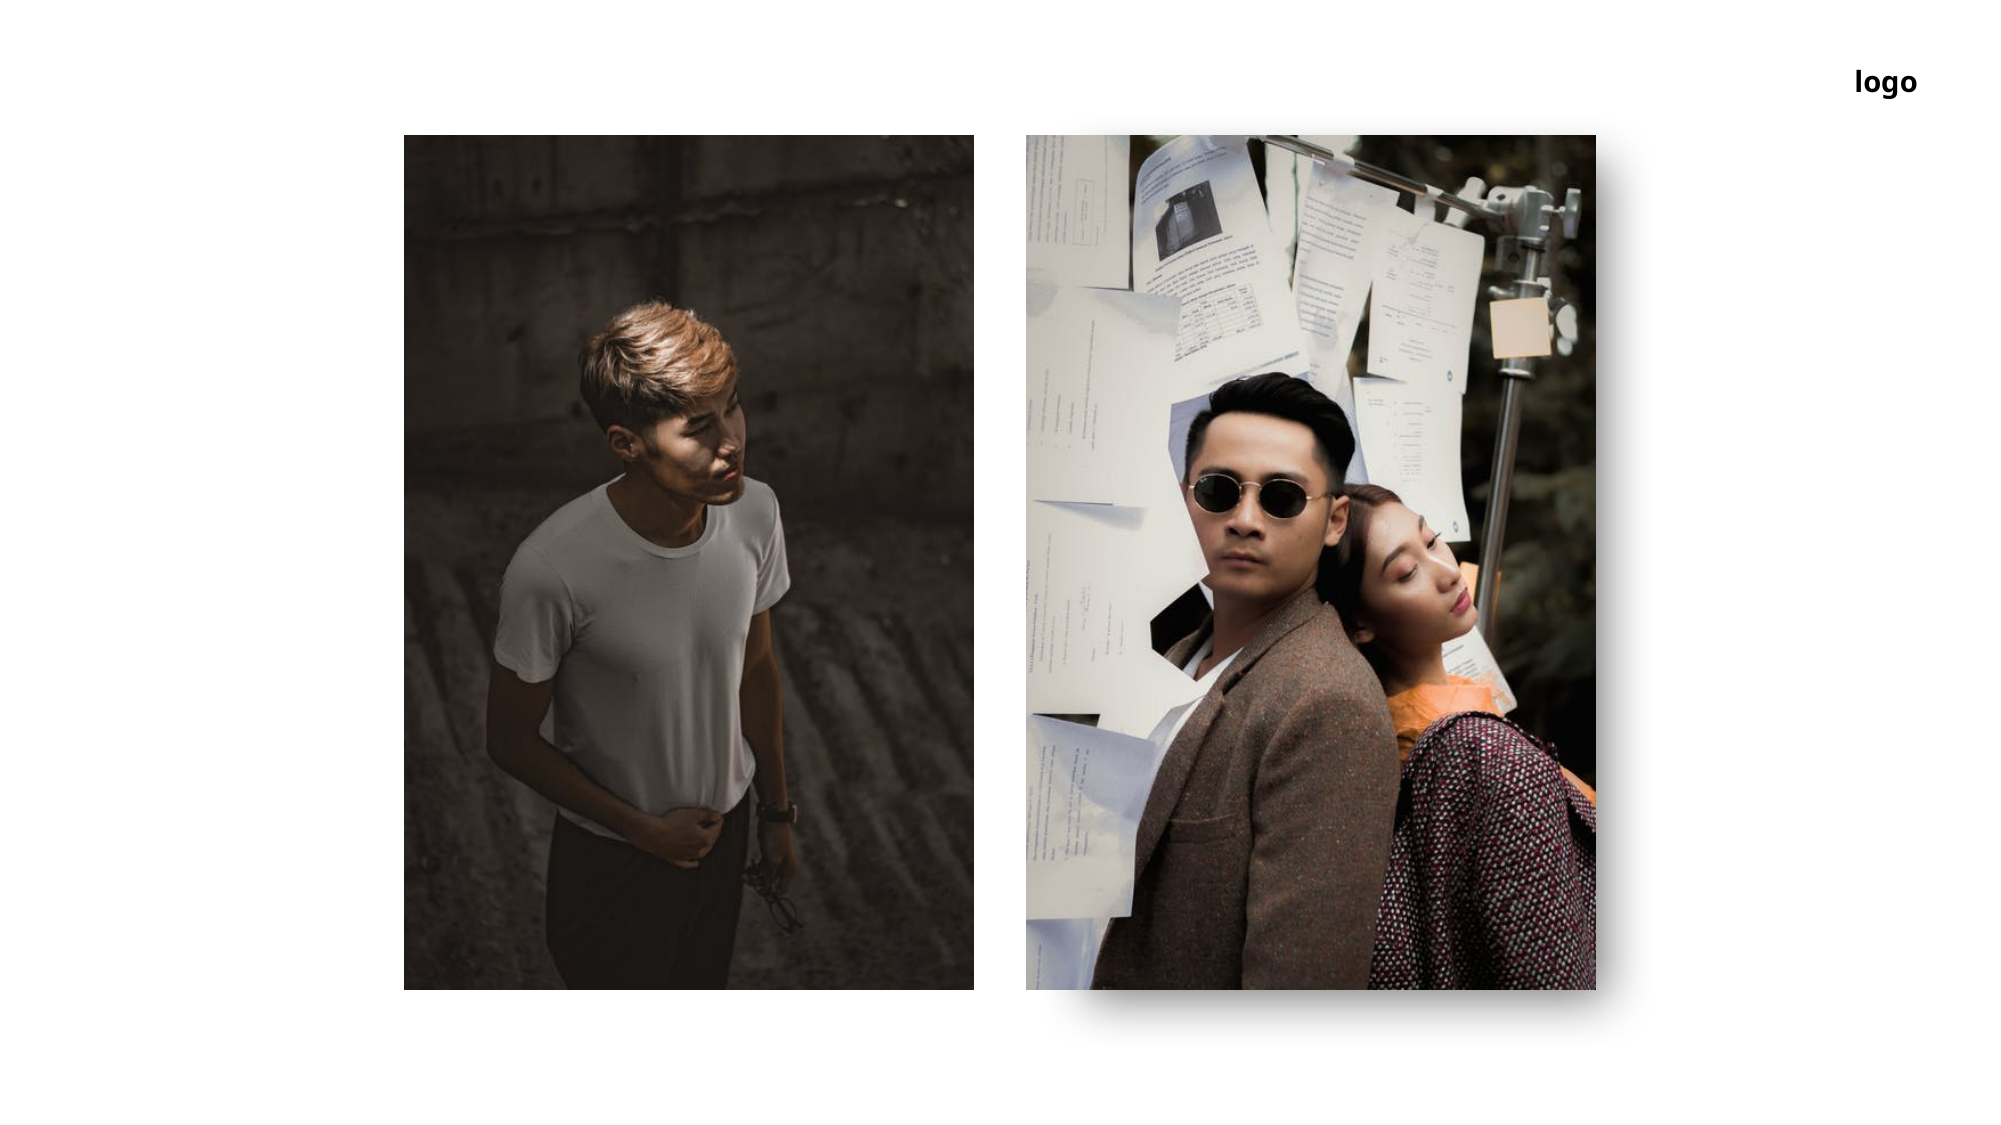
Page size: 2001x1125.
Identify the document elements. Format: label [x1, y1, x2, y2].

picture [1026, 135, 1596, 990]
picture [404, 135, 974, 990]
